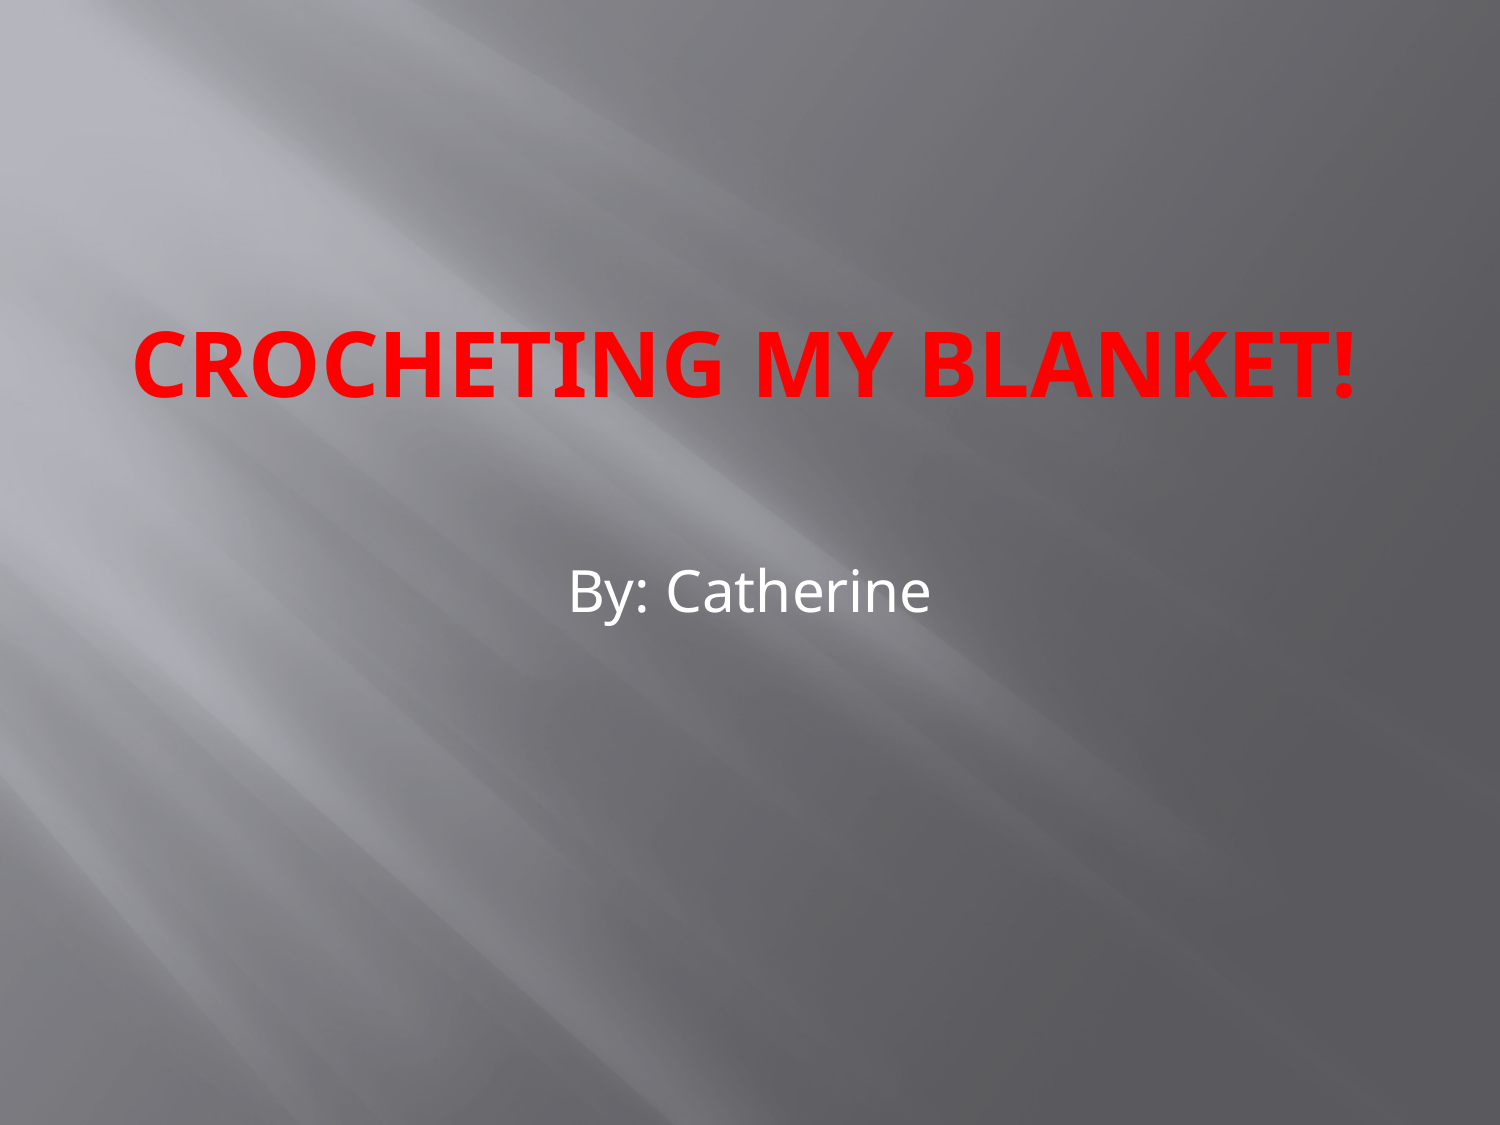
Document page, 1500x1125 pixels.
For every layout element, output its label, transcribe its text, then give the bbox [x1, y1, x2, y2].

title Crocheting my blanket! [69, 224, 1420, 525]
subtitle By: Catherine [225, 546, 1275, 834]
